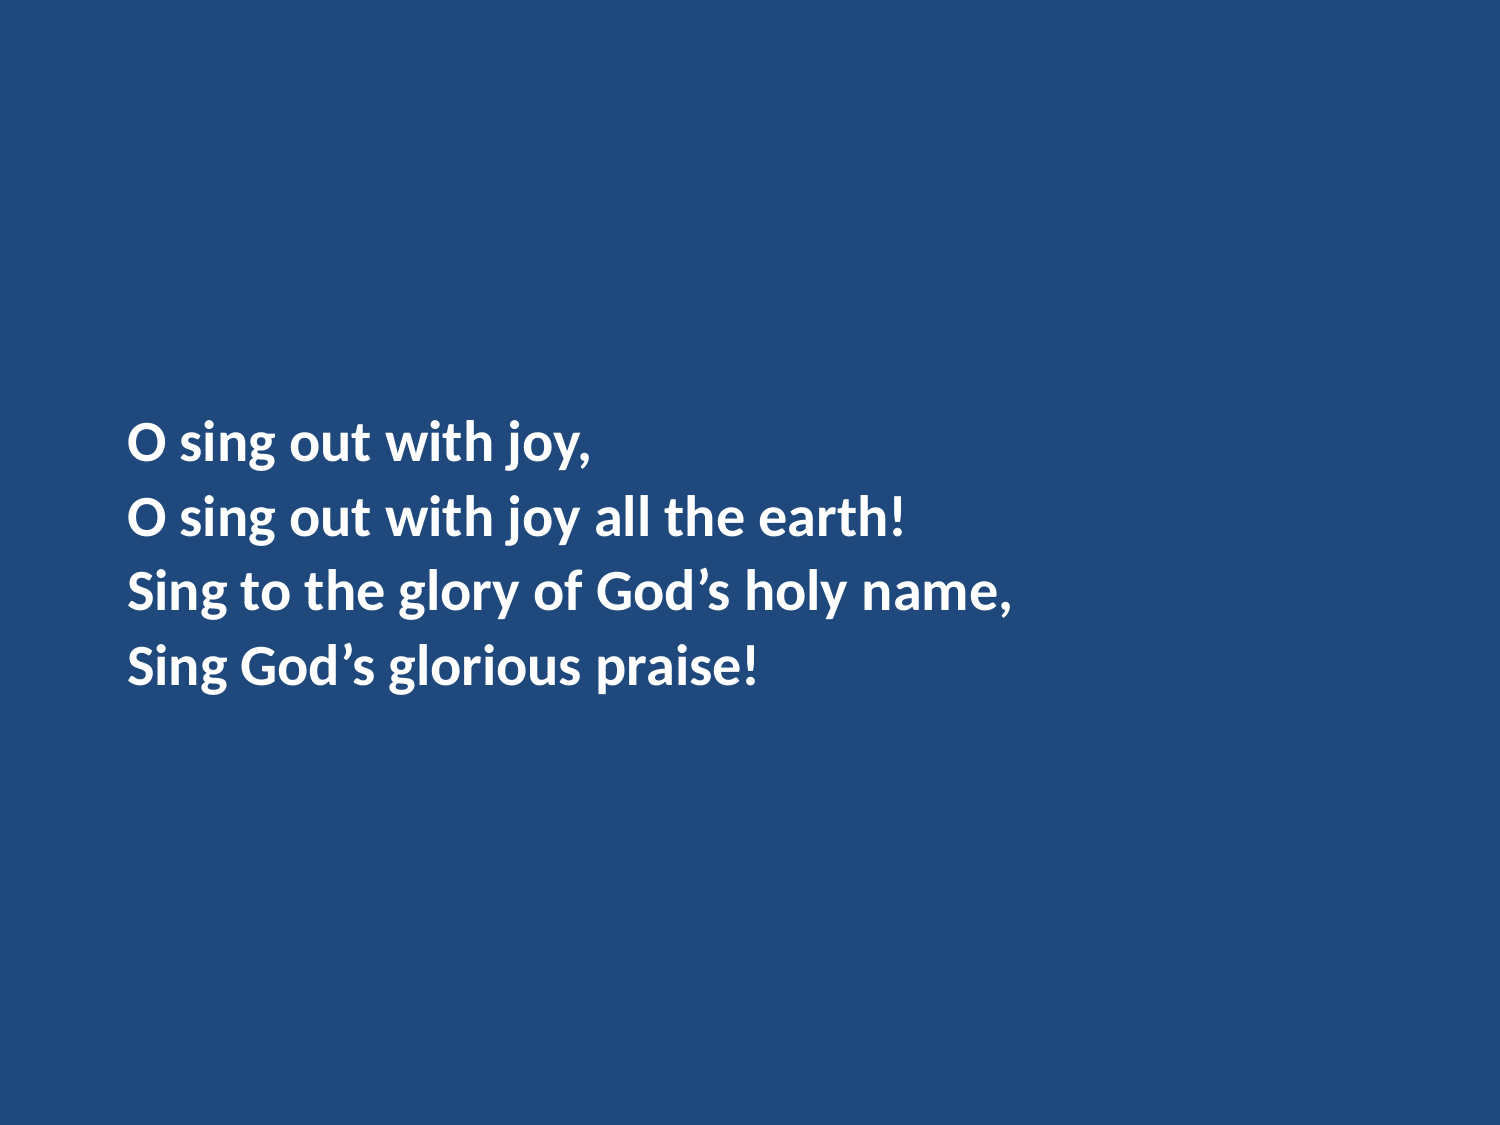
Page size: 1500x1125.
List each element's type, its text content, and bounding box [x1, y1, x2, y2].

list O sing out with joy, O sing out with joy all the earth! Sing to the glory of God’s holy name, Sing God’s glorious praise! [112, 403, 1444, 722]
